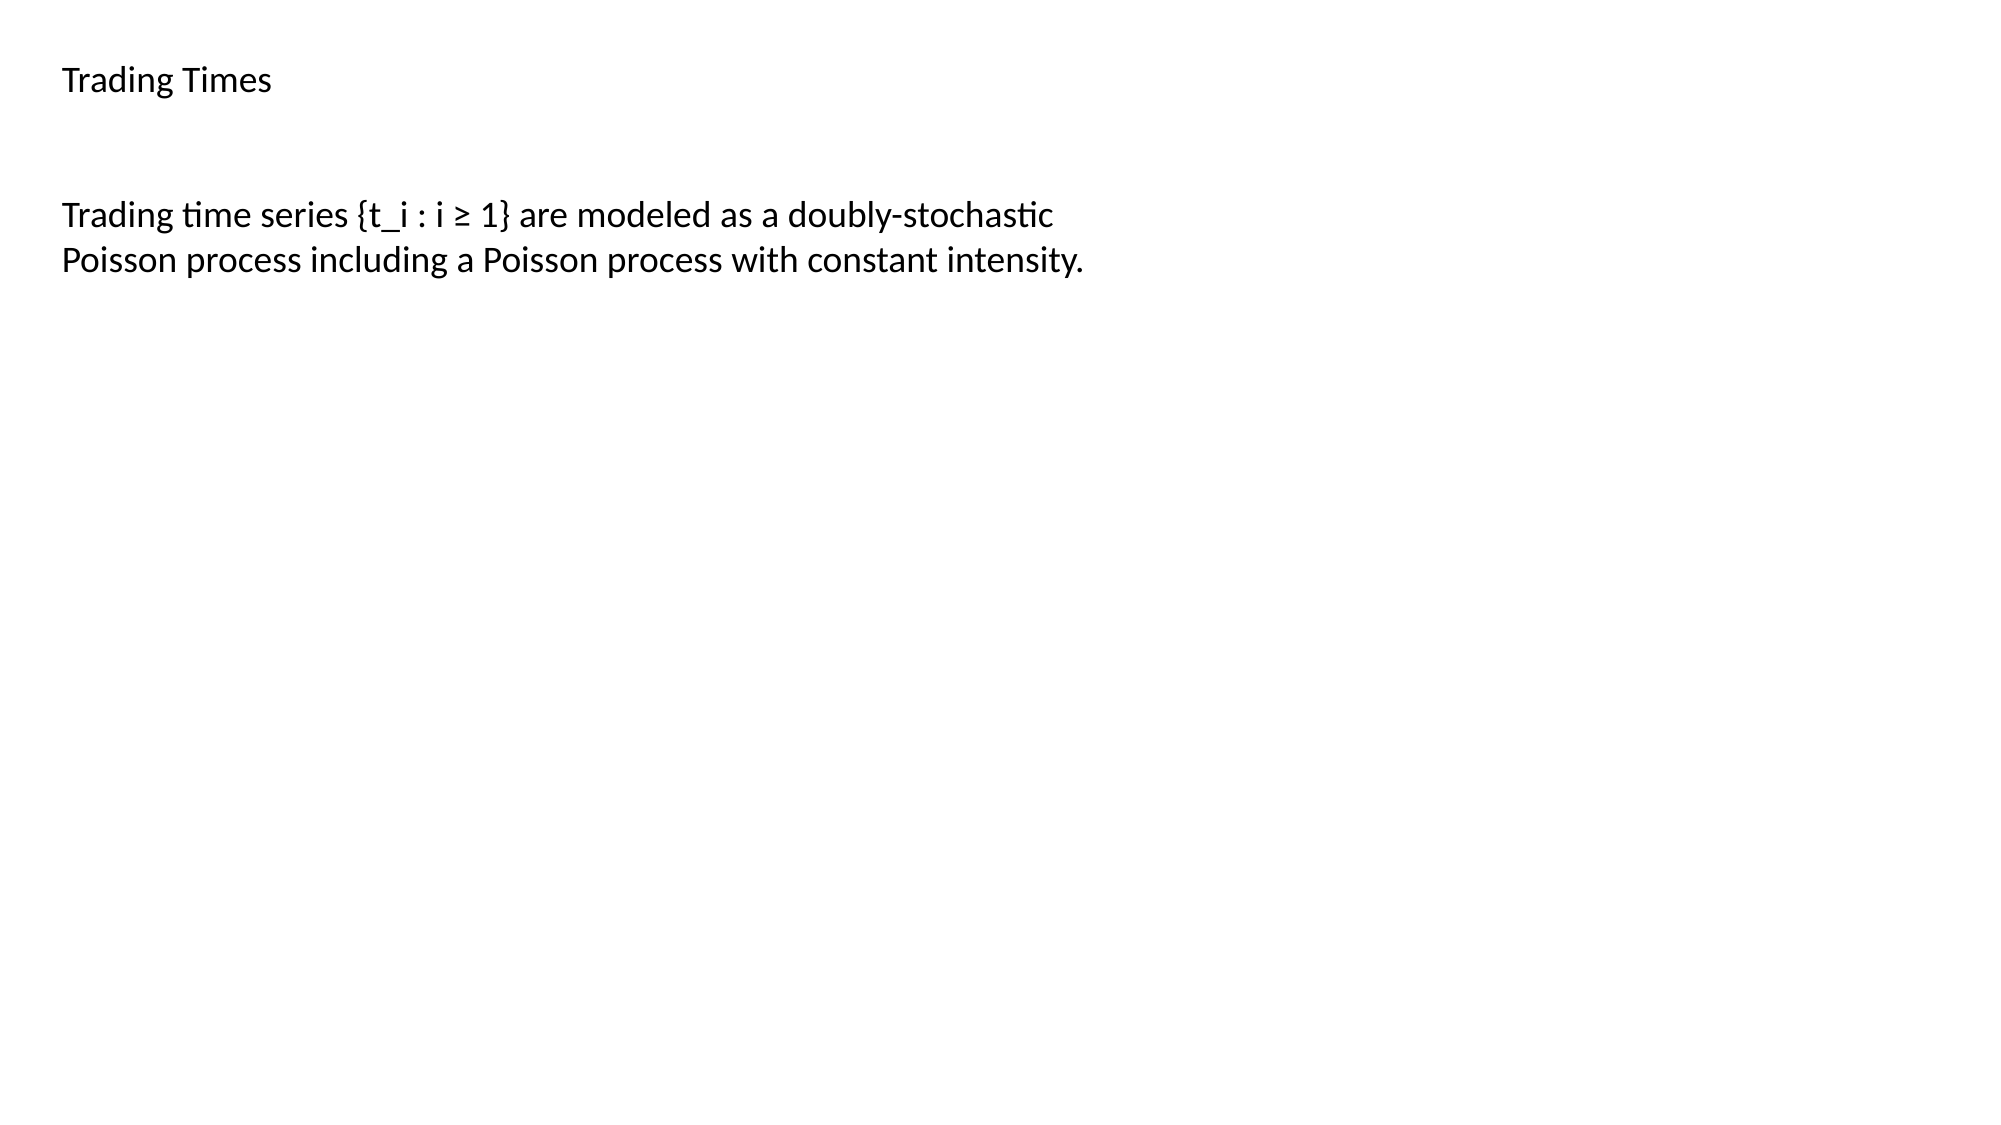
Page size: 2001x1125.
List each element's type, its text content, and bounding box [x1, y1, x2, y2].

text_box Trading Times Trading time series {t_i : i ≥ 1} are modeled as a doubly-stochastic Poisson process including a Poisson process with constant intensity. [47, 47, 1102, 378]
